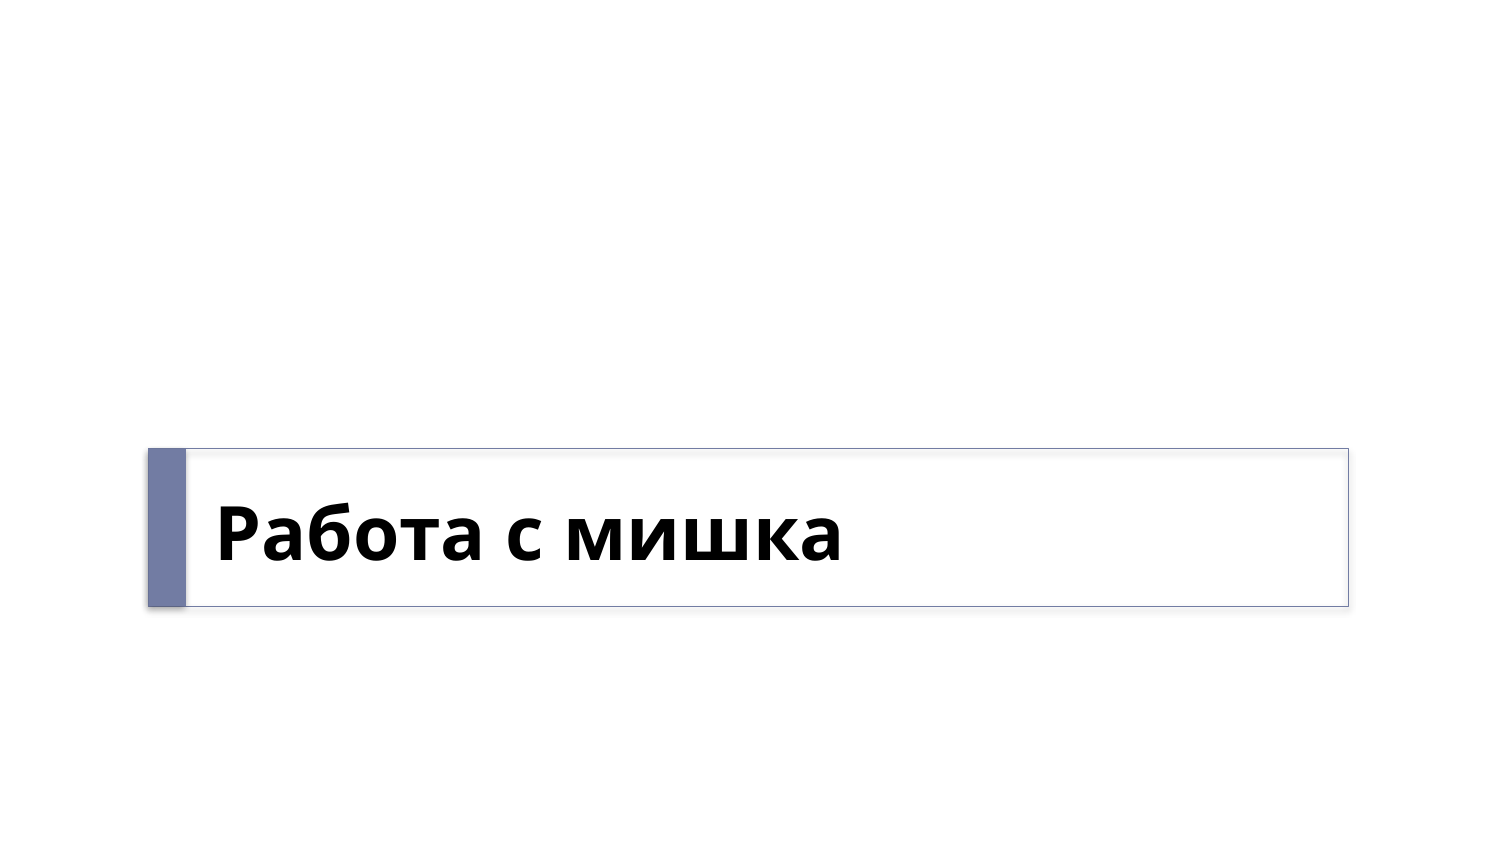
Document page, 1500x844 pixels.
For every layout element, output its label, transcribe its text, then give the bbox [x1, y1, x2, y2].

title Работа с мишка [200, 478, 1320, 600]
